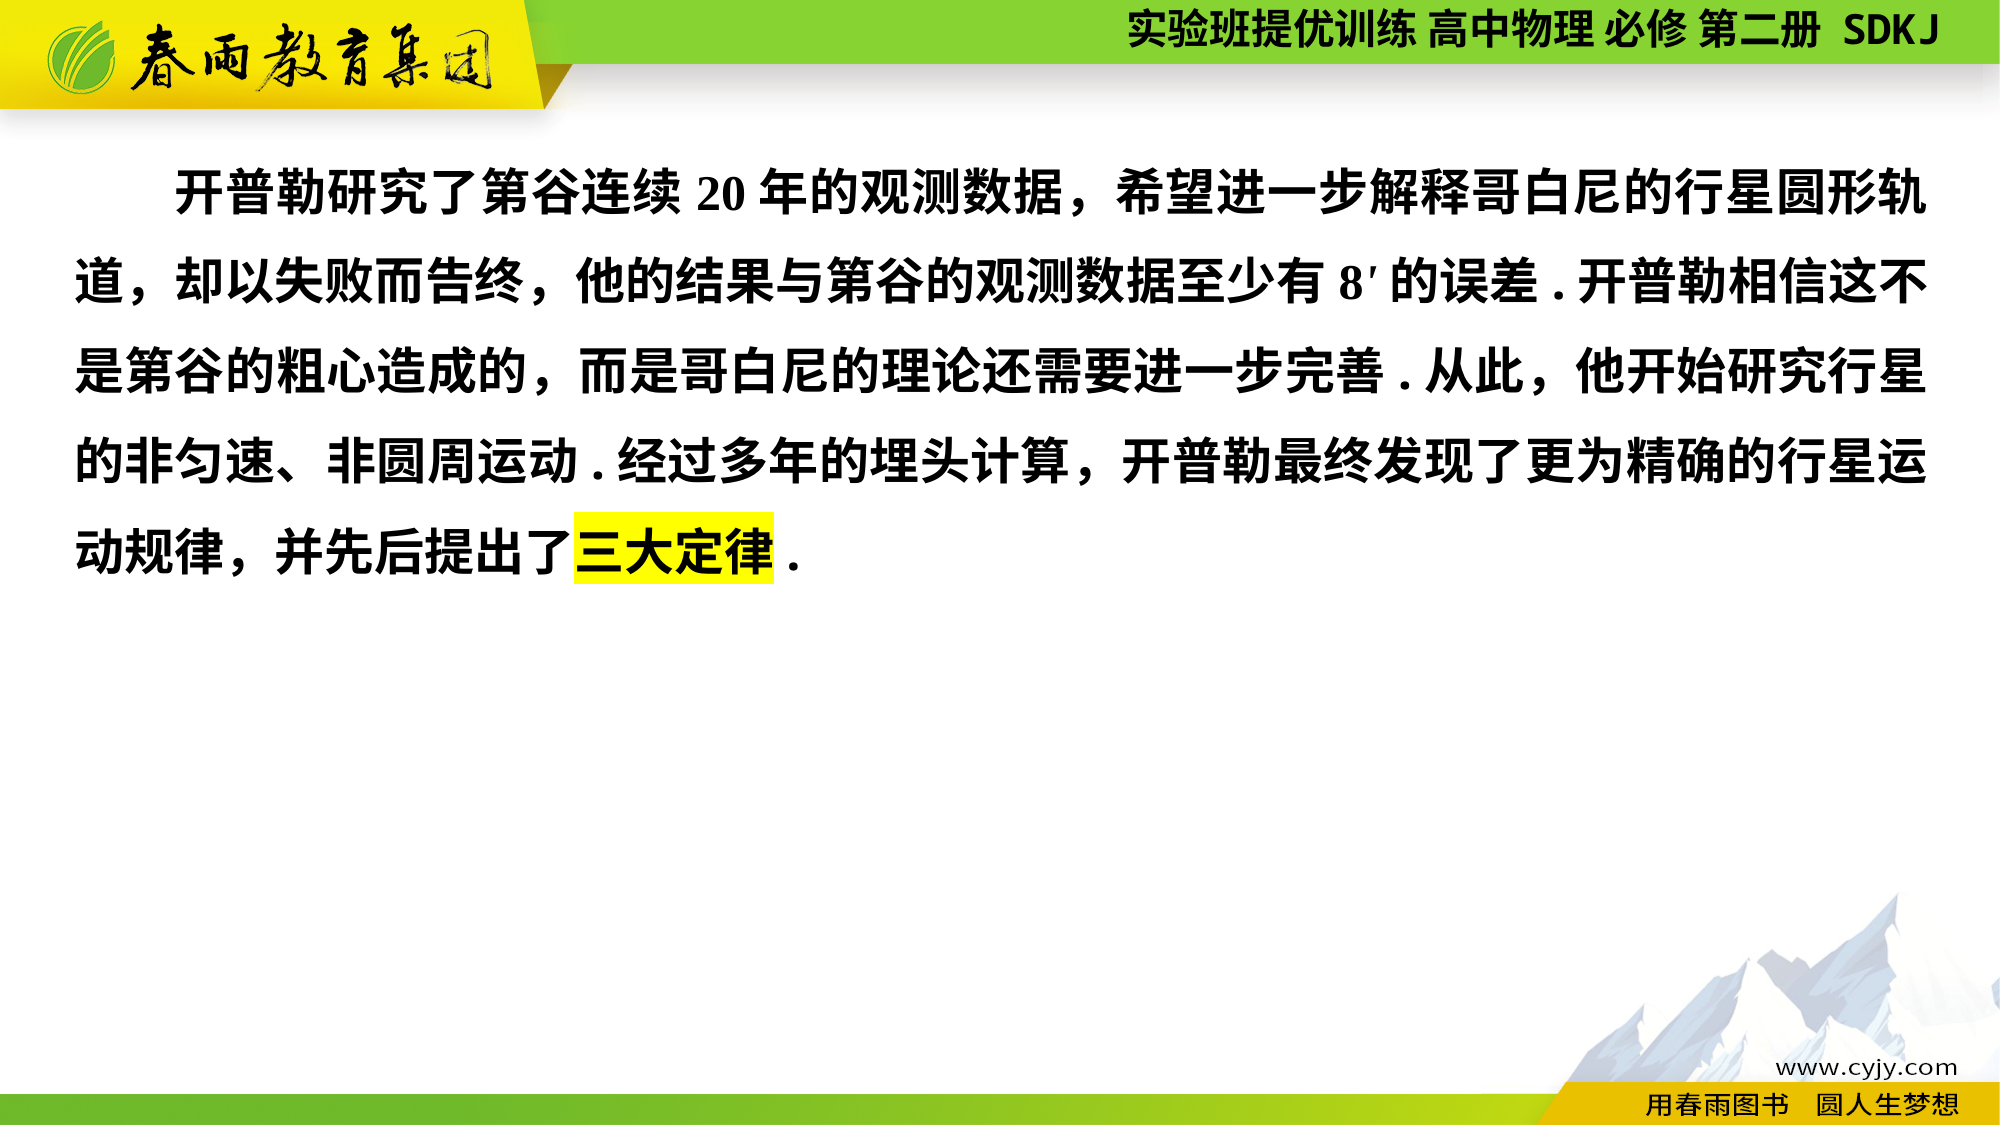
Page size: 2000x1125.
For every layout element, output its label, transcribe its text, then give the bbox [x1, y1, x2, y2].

list 开普勒研究了第谷连续20年的观测数据，希望进一步解释哥白尼的行星圆形轨道，却以失败而告终，他的结果与第谷的观测数据至少有8'的误差.开普勒相信这不是第谷的粗心造成的，而是哥白尼的理论还需要进一步完善.从此，他开始研究行星的非匀速、非圆周运动.经过多年的埋头计算，开普勒最终发现了更为精确的行星运动规律，并先后提出了三大定律. [59, 122, 1944, 581]
picture [0, 0, 2000, 1125]
